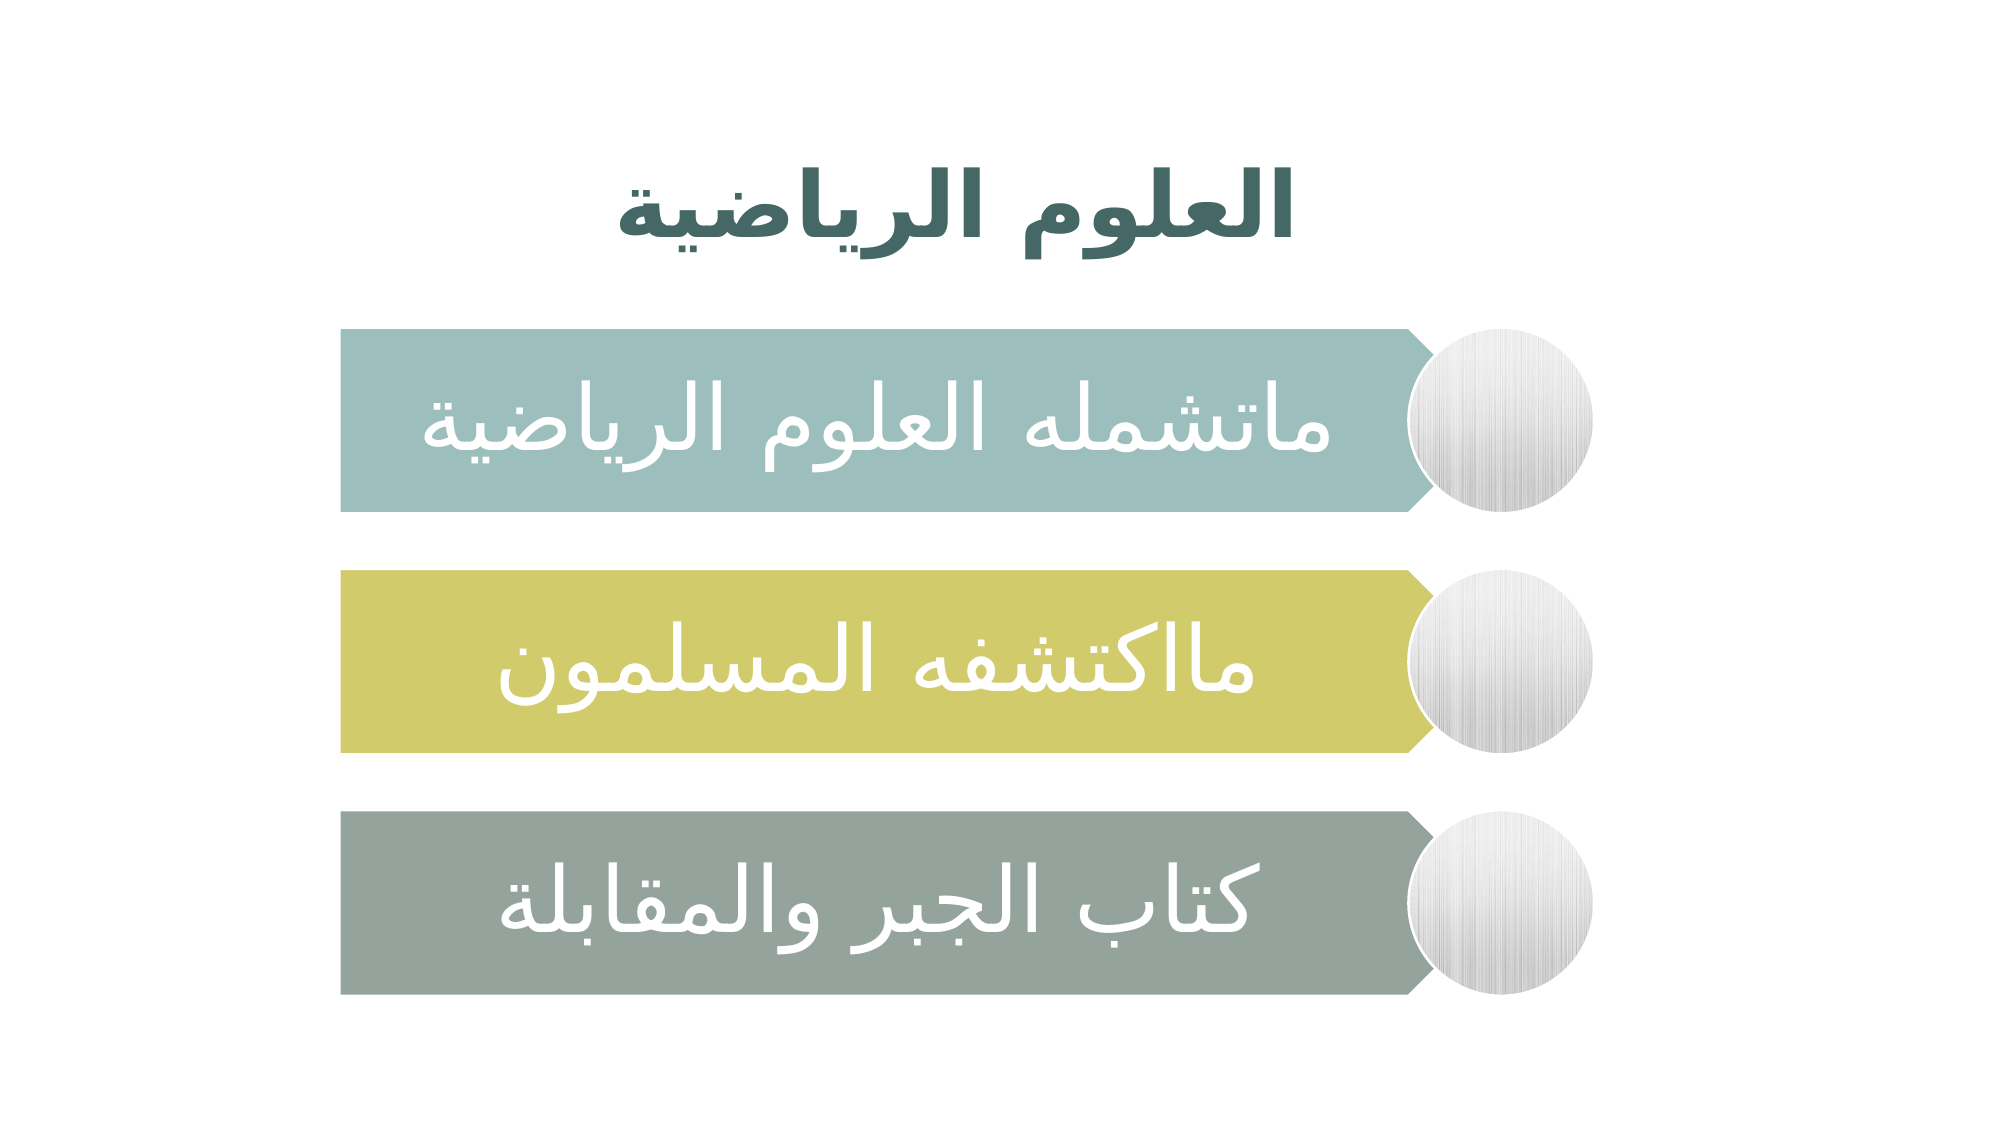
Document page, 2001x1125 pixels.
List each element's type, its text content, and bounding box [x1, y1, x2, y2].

text_box [1504, 326, 1596, 515]
text_box [1504, 567, 1596, 756]
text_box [338, 568, 1502, 755]
text_box العلوم الرياضية [363, 130, 1551, 271]
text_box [338, 809, 1502, 997]
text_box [338, 327, 1502, 514]
text_box [1504, 808, 1596, 998]
